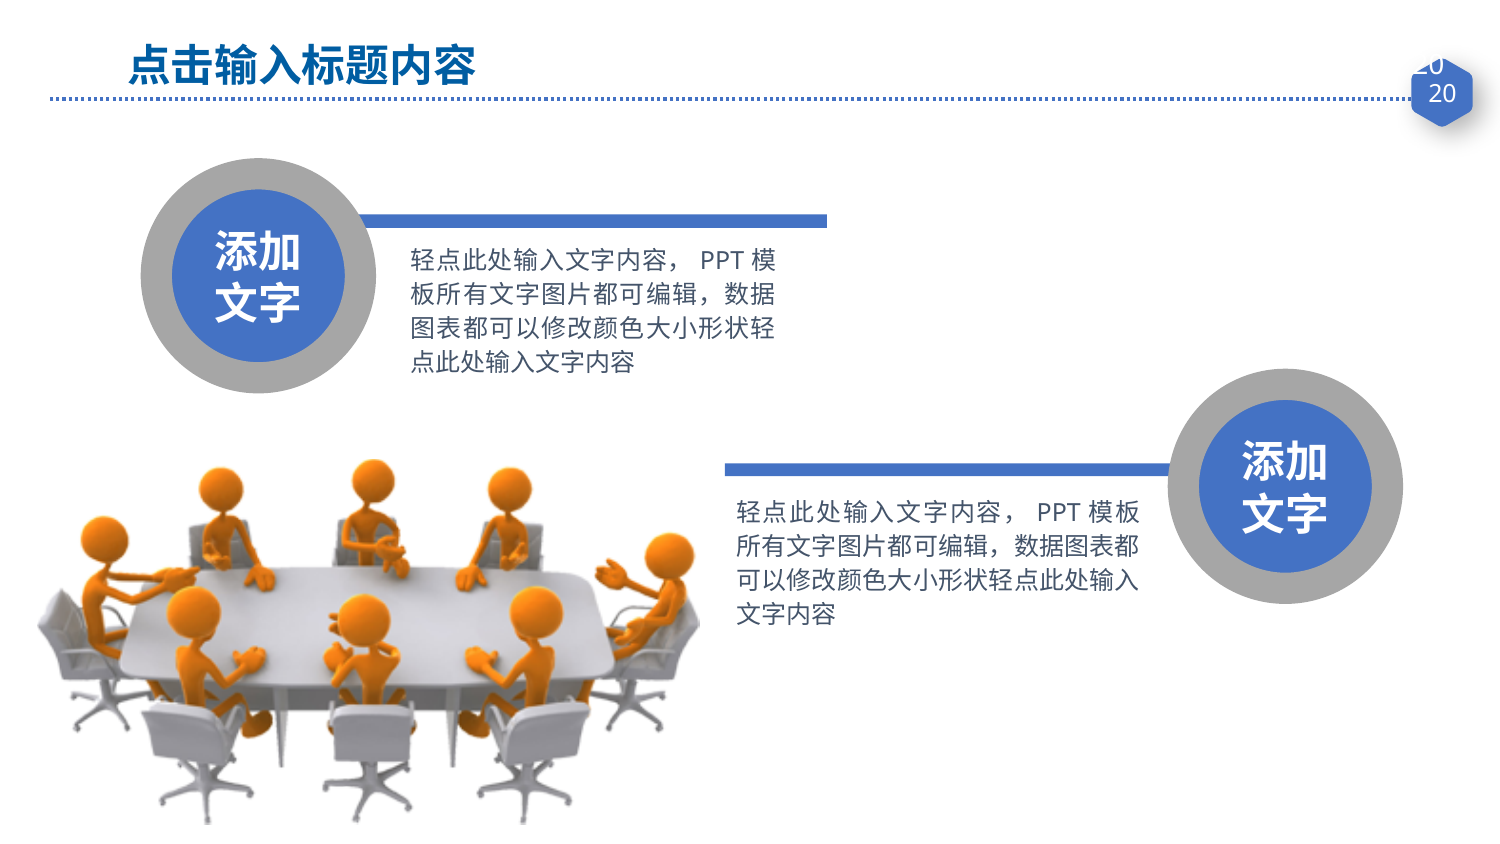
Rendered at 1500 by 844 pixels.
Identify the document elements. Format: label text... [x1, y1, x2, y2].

text_box [724, 462, 1186, 477]
text_box 添加文字 [1183, 384, 1388, 589]
picture [37, 459, 700, 825]
text_box [341, 213, 828, 229]
text_box 轻点此处输入文字内容，PPT模板所有文字图片都可编辑，数据图表都可以修改颜色大小形状轻点此处输入文字内容 [399, 234, 788, 383]
text_box 添加文字 [156, 173, 361, 378]
text_box 点击输入标题内容 [99, 32, 505, 97]
text_box 轻点此处输入文字内容，PPT模板所有文字图片都可编辑，数据图表都可以修改颜色大小形状轻点此处输入文字内容 [724, 486, 1152, 634]
slide_number 20 [1394, 38, 1463, 97]
